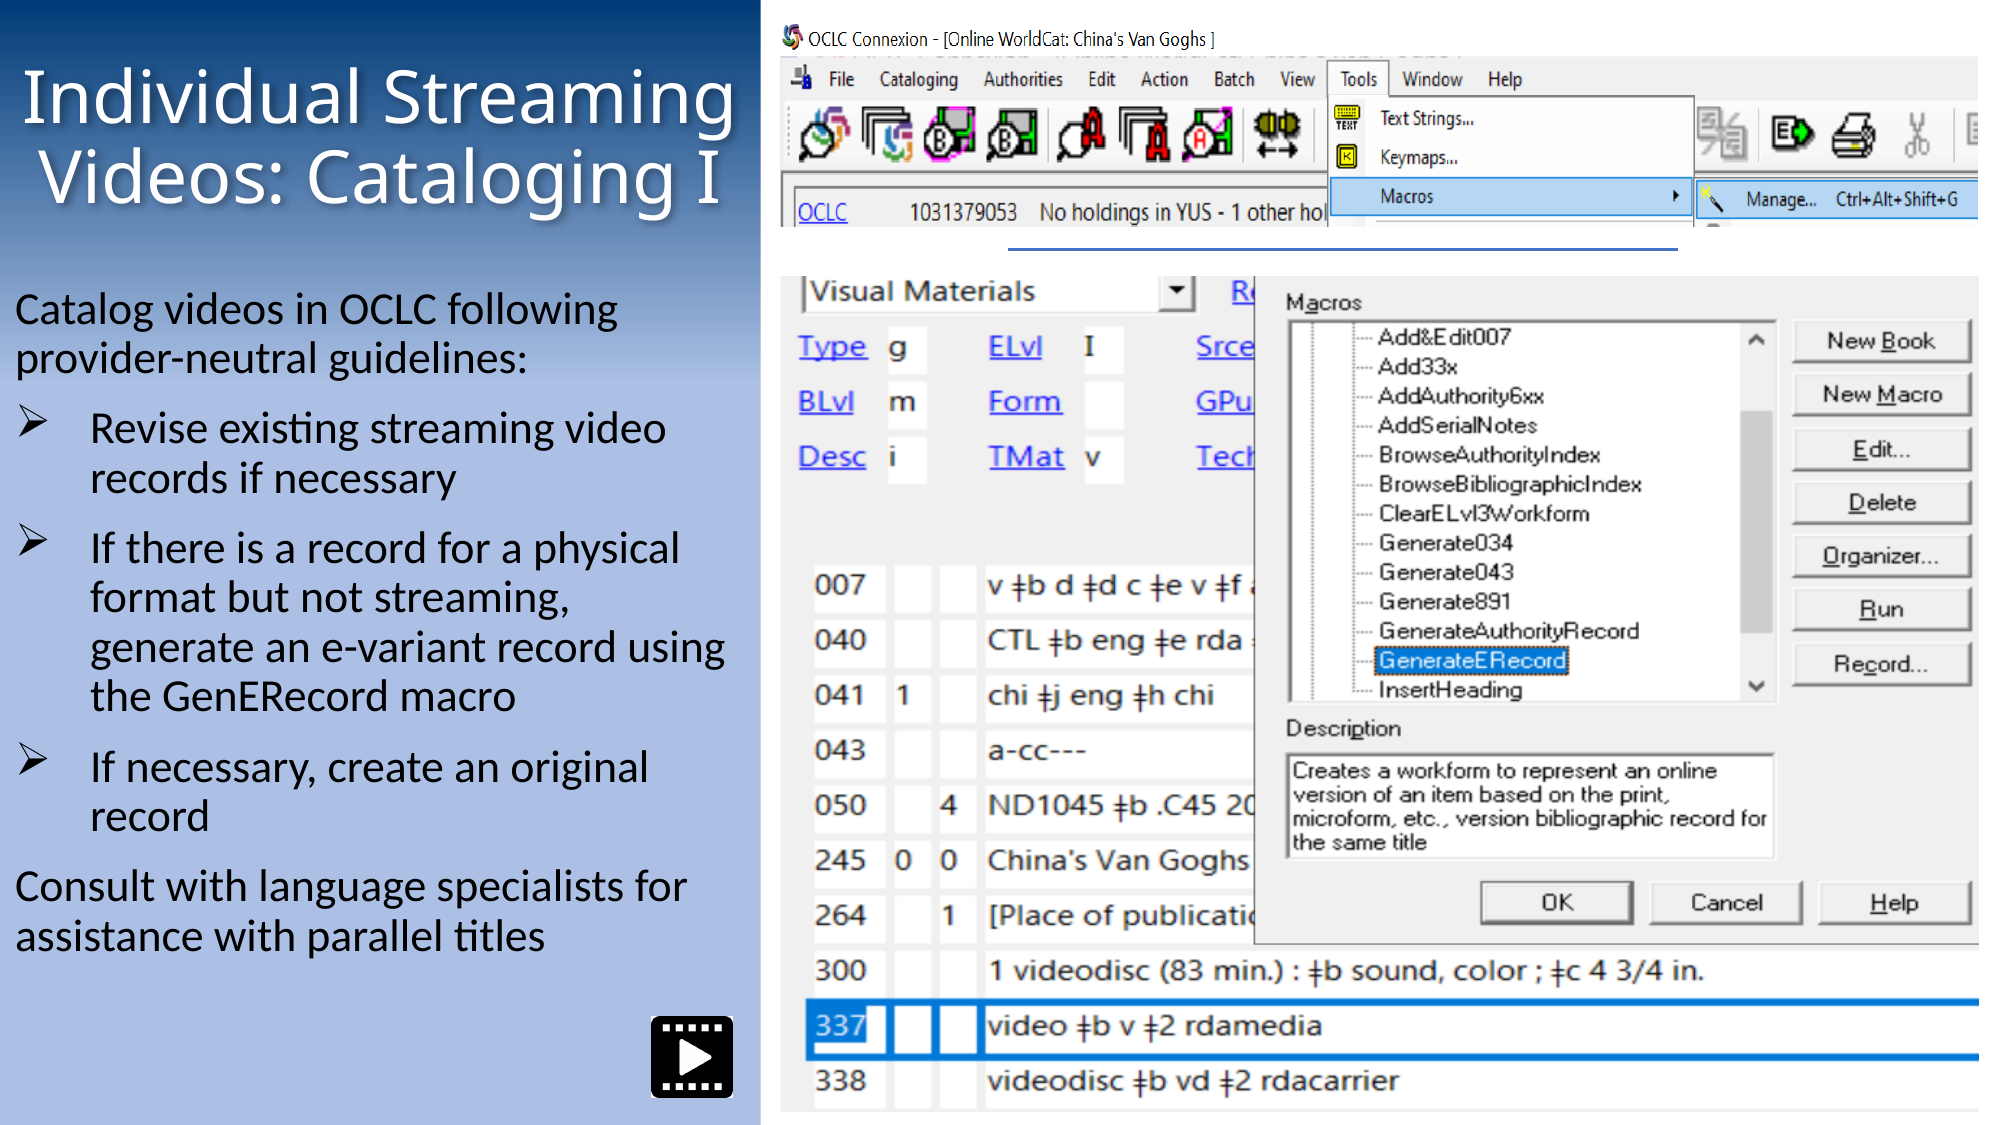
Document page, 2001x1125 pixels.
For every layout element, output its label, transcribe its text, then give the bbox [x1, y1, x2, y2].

title Individual Streaming Videos: Cataloging I [0, 17, 759, 262]
text_box [759, 0, 2000, 1125]
picture [780, 276, 1979, 1112]
list Catalog videos in OCLC following provider-neutral guidelines: Revise existing streaming video records if necessary If there is a record for a physical format but not streaming, generate an e-variant record using the GenERecord macro If necessary, create an original record Consult with language specialists for assistance with parallel titles [0, 277, 759, 1125]
picture [651, 1016, 733, 1098]
picture [780, 19, 1978, 227]
